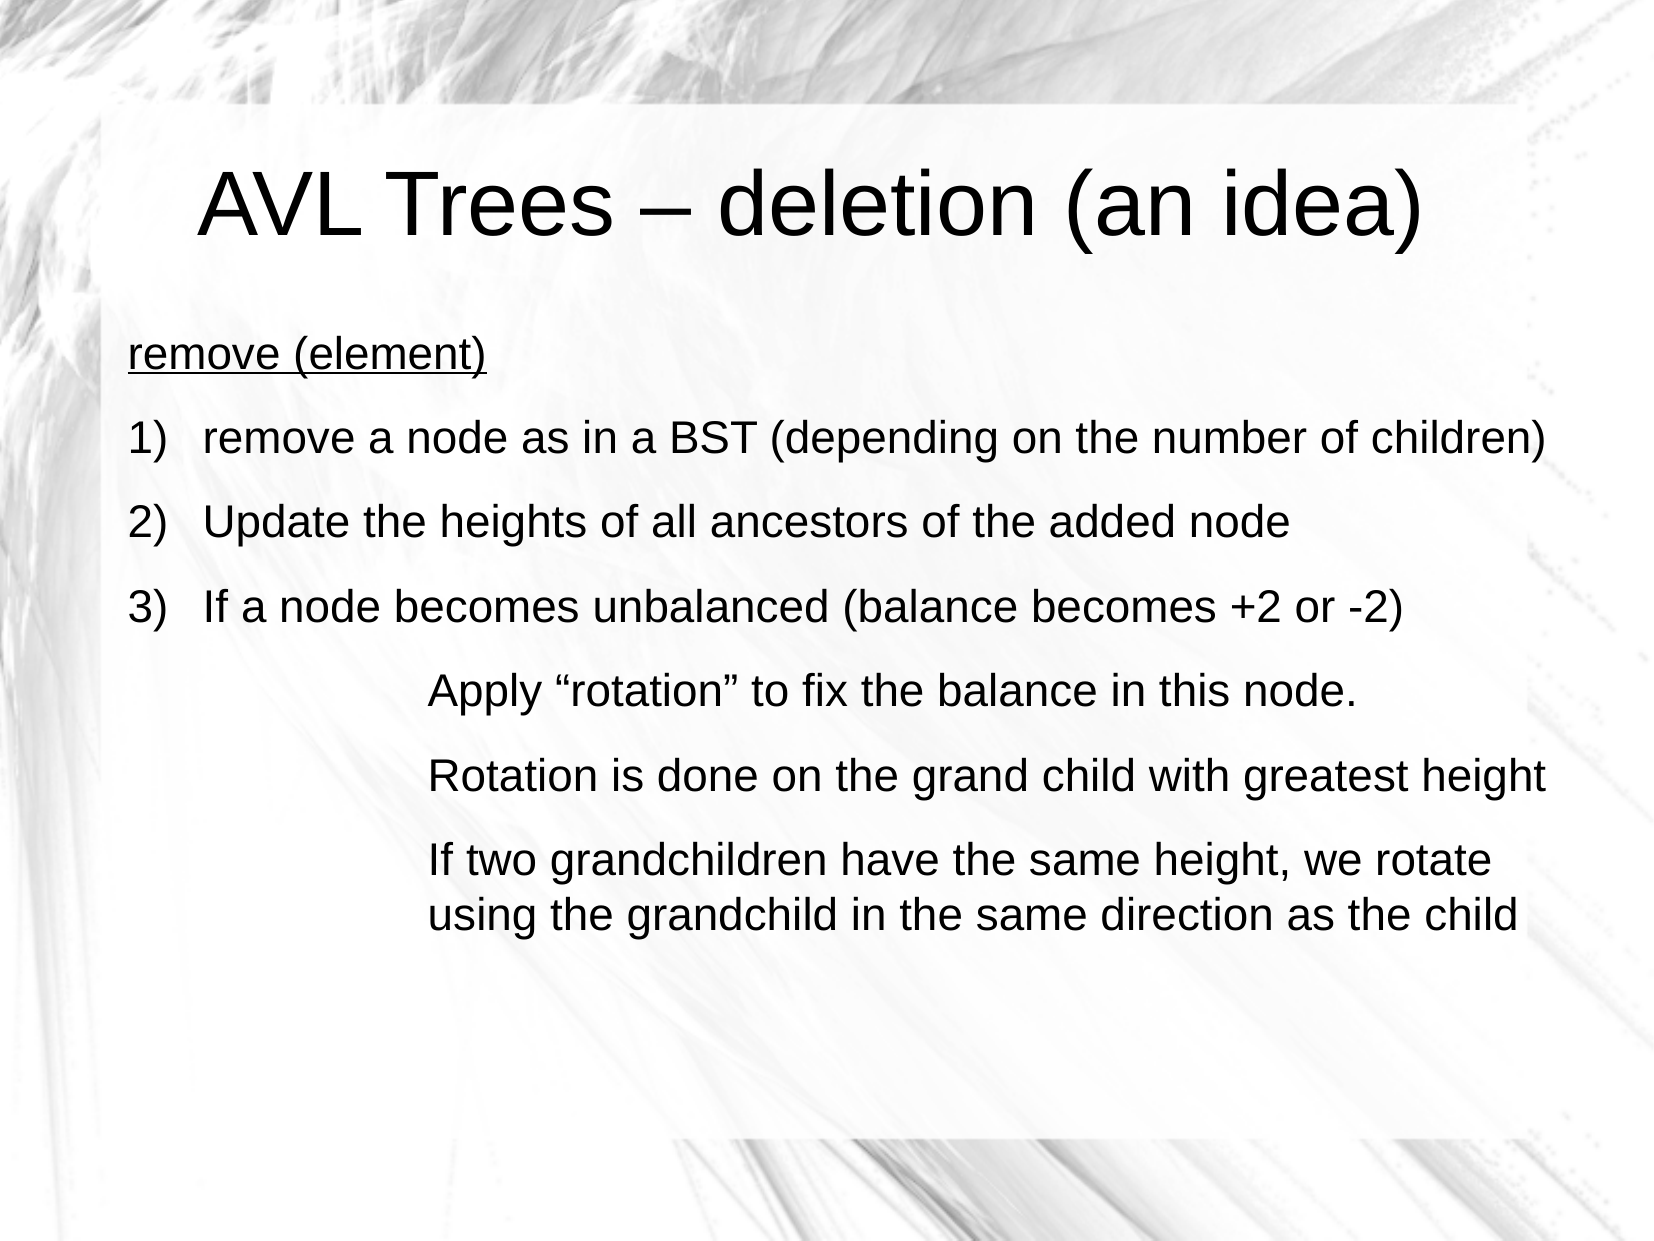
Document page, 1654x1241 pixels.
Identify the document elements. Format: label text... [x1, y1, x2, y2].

list remove (element) remove a node as in a BST (depending on the number of children) Update the heights of all ancestors of the added node If a node becomes unbalanced (balance becomes +2 or -2) Apply “rotation” to fix the balance in this node. Rotation is done on the grand child with greatest height If two grandchildren have the same height, we rotate using the grandchild in the same direction as the child [118, 319, 1571, 1109]
title AVL Trees – deletion (an idea) [118, 93, 1506, 299]
picture [0, 0, 1654, 1241]
